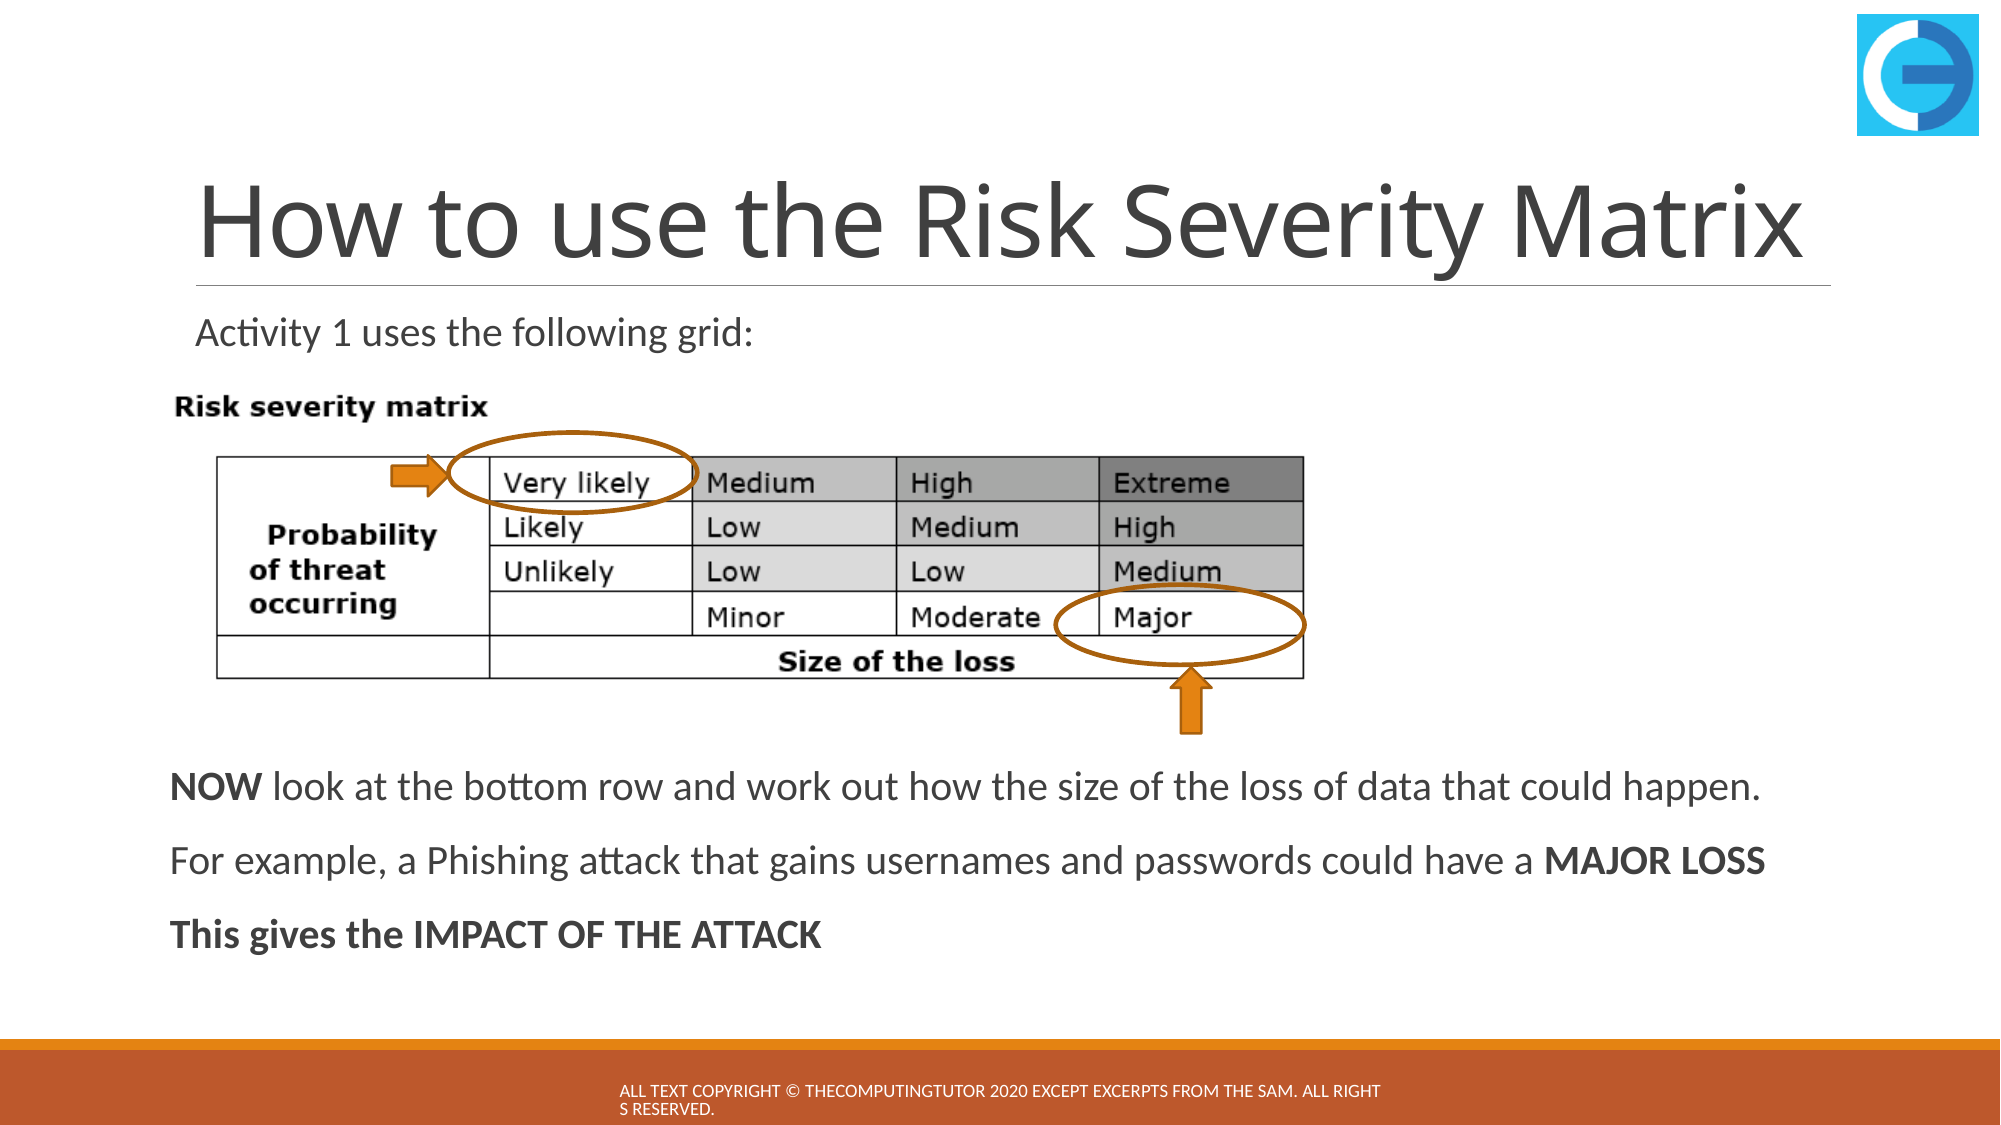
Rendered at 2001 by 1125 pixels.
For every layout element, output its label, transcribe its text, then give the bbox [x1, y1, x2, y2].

text_box NOW look at the bottom row and work out how the size of the loss of data that could happen. For example, a Phishing attack that gains usernames and passwords could have a MAJOR LOSS This gives the IMPACT OF THE ATTACK [154, 756, 1805, 968]
picture [154, 377, 1377, 746]
title How to use the Risk Severity Matrix [180, 47, 1830, 285]
list Activity 1 uses the following grid: [180, 302, 1830, 383]
picture [1857, 14, 1979, 136]
footer All text copyright © TheComputingTutor 2020 except excerpts from the SAM. All rights Reserved. [604, 1059, 1396, 1120]
